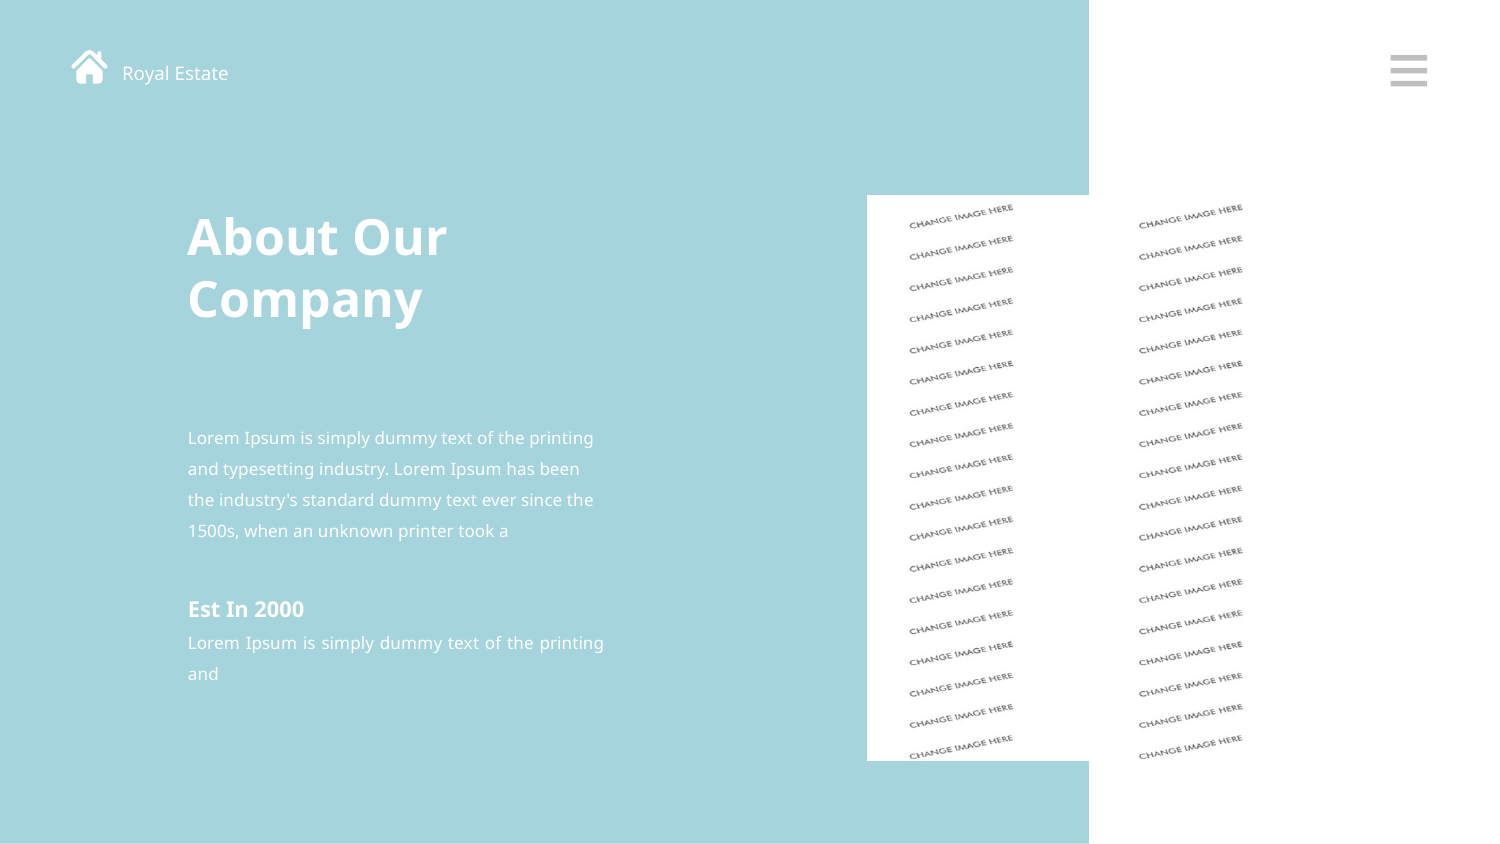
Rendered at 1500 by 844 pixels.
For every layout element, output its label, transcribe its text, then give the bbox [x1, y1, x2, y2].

text_box About Our Company [173, 195, 524, 335]
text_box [1390, 55, 1428, 87]
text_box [71, 49, 262, 92]
picture [867, 195, 1313, 761]
text_box Lorem Ipsum is simply dummy text of the printing and [173, 614, 620, 691]
text_box Lorem Ipsum is simply dummy text of the printing and typesetting industry. Lorem Ipsum has been the industry's standard dummy text ever since the 1500s, when an unknown printer took a [173, 409, 620, 549]
text_box Est In 2000 [173, 575, 347, 614]
